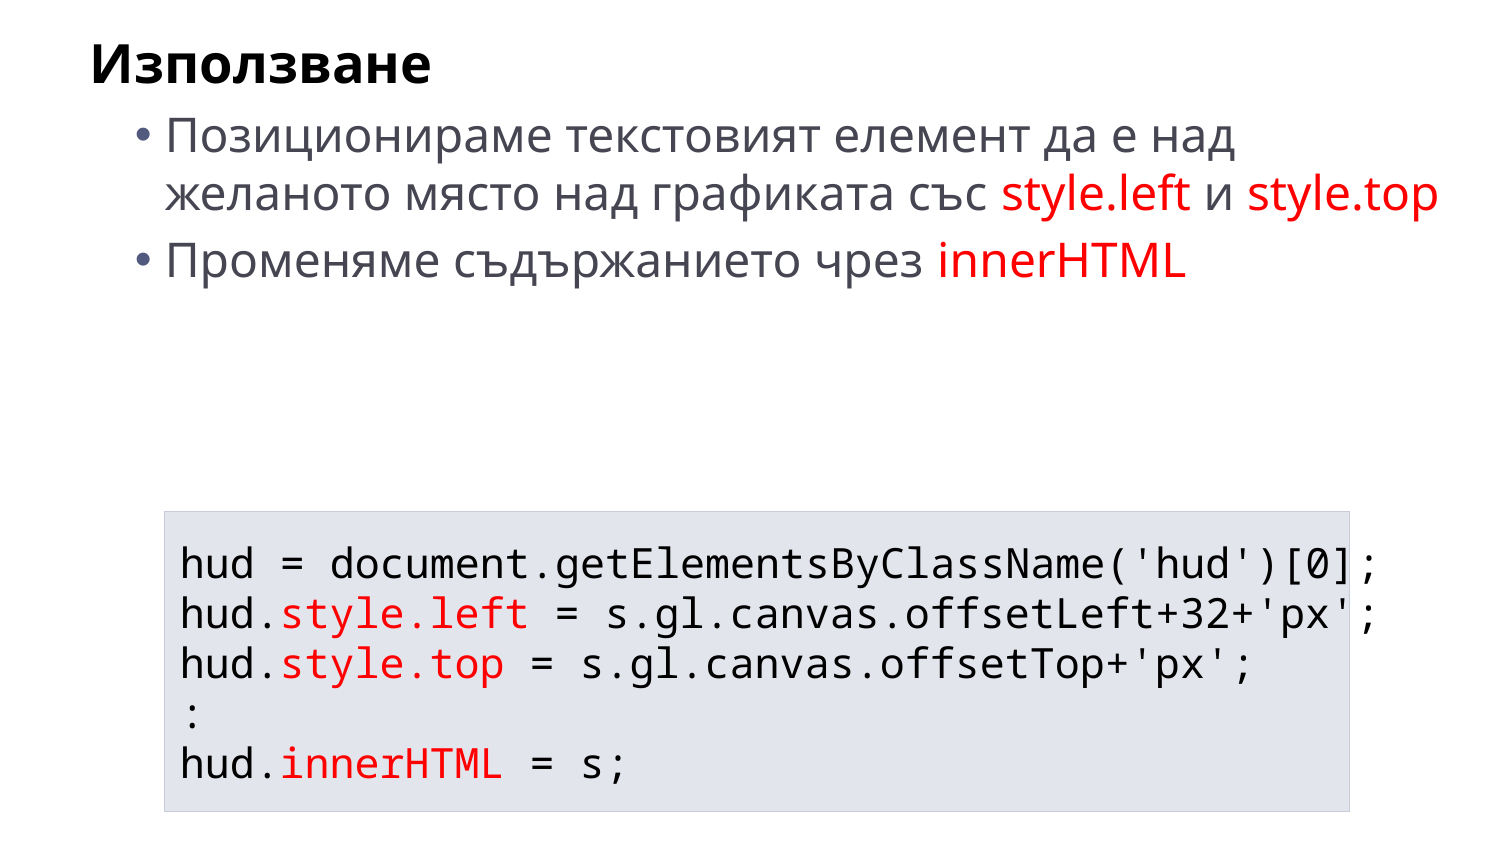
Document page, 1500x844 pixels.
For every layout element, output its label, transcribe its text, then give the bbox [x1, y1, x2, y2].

text_box hud = document.getElementsByClassName('hud')[0]; hud.style.left = s.gl.canvas.offsetLeft+32+'px'; hud.style.top = s.gl.canvas.offsetTop+'px'; : hud.innerHTML = s; [164, 511, 1350, 812]
list Използване Позиционираме текстовият елемент да е над желаното място над графиката със style.left и style.top Променяме съдържанието чрез innerHTML [75, 21, 1475, 835]
